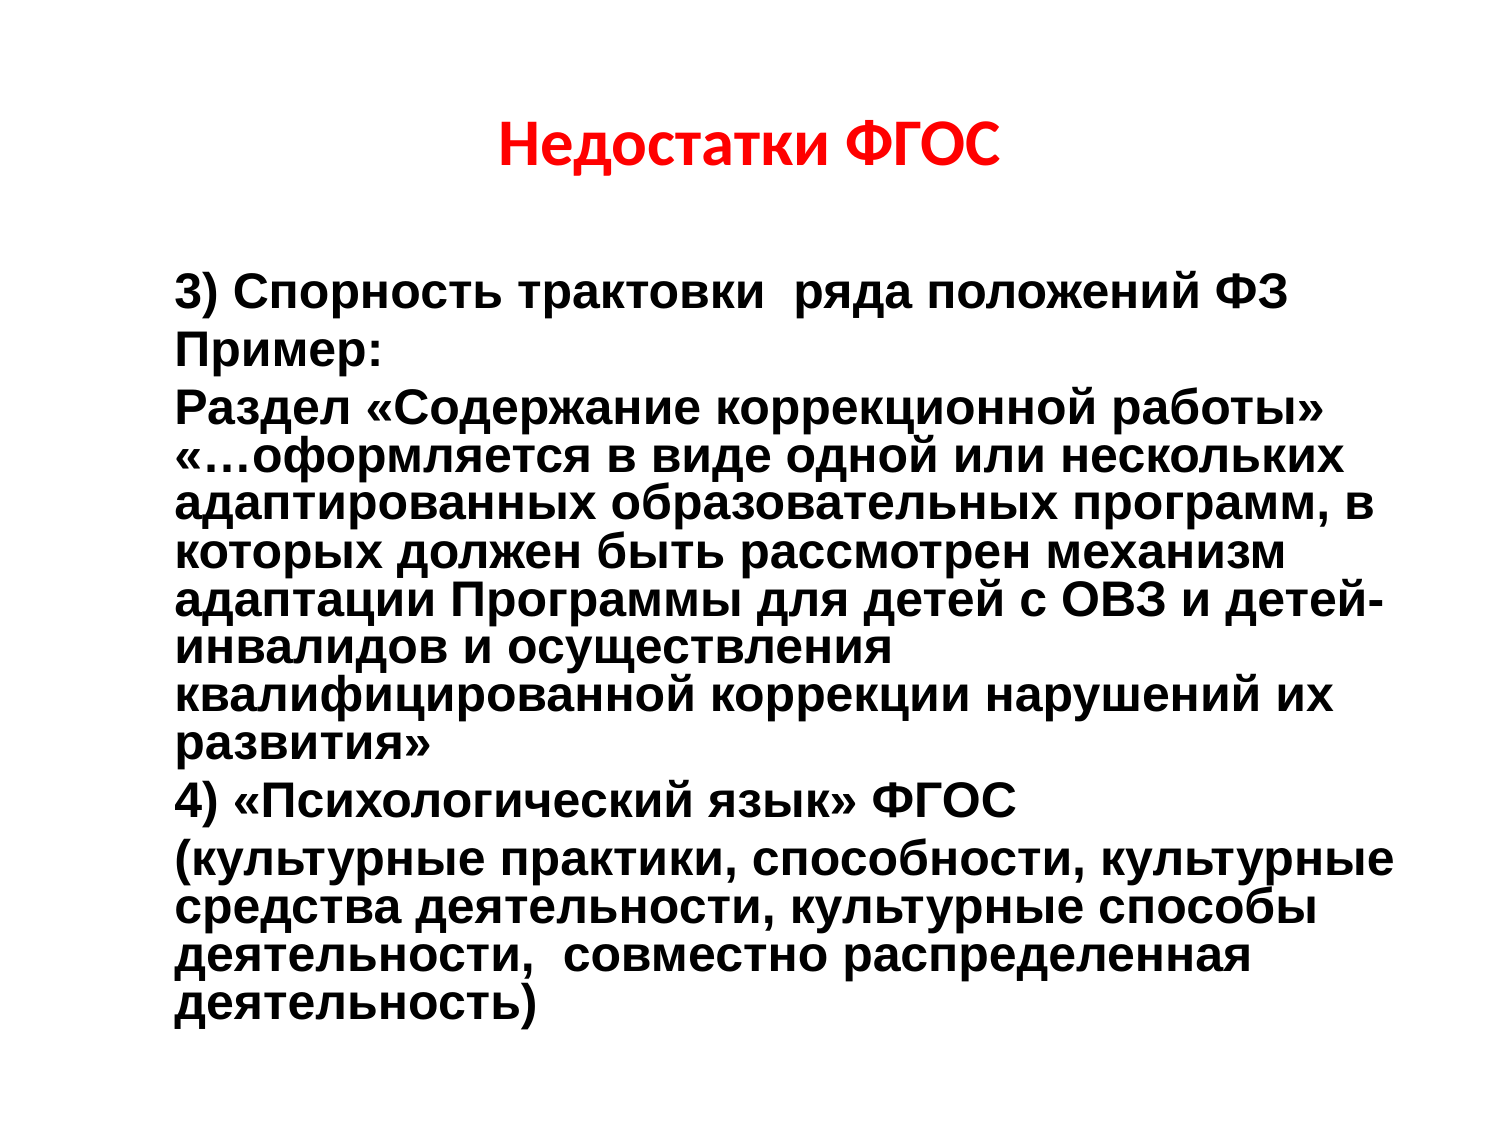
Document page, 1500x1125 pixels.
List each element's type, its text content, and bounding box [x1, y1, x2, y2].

title Недостатки ФГОС [74, 44, 1426, 233]
list 3) Спорность трактовки ряда положений ФЗ Пример: Раздел «Содержание коррекционной работы» «…оформляется в виде одной или нескольких адаптированных образовательных программ, в которых должен быть рассмотрен механизм адаптации Программы для детей с ОВЗ и детей-инвалидов и осуществления квалифицированной коррекции нарушений их развития» 4) «Психологический язык» ФГОС (культурные практики, способности, культурные средства деятельности, культурные способы деятельности, совместно распределенная деятельность) [74, 262, 1426, 1006]
